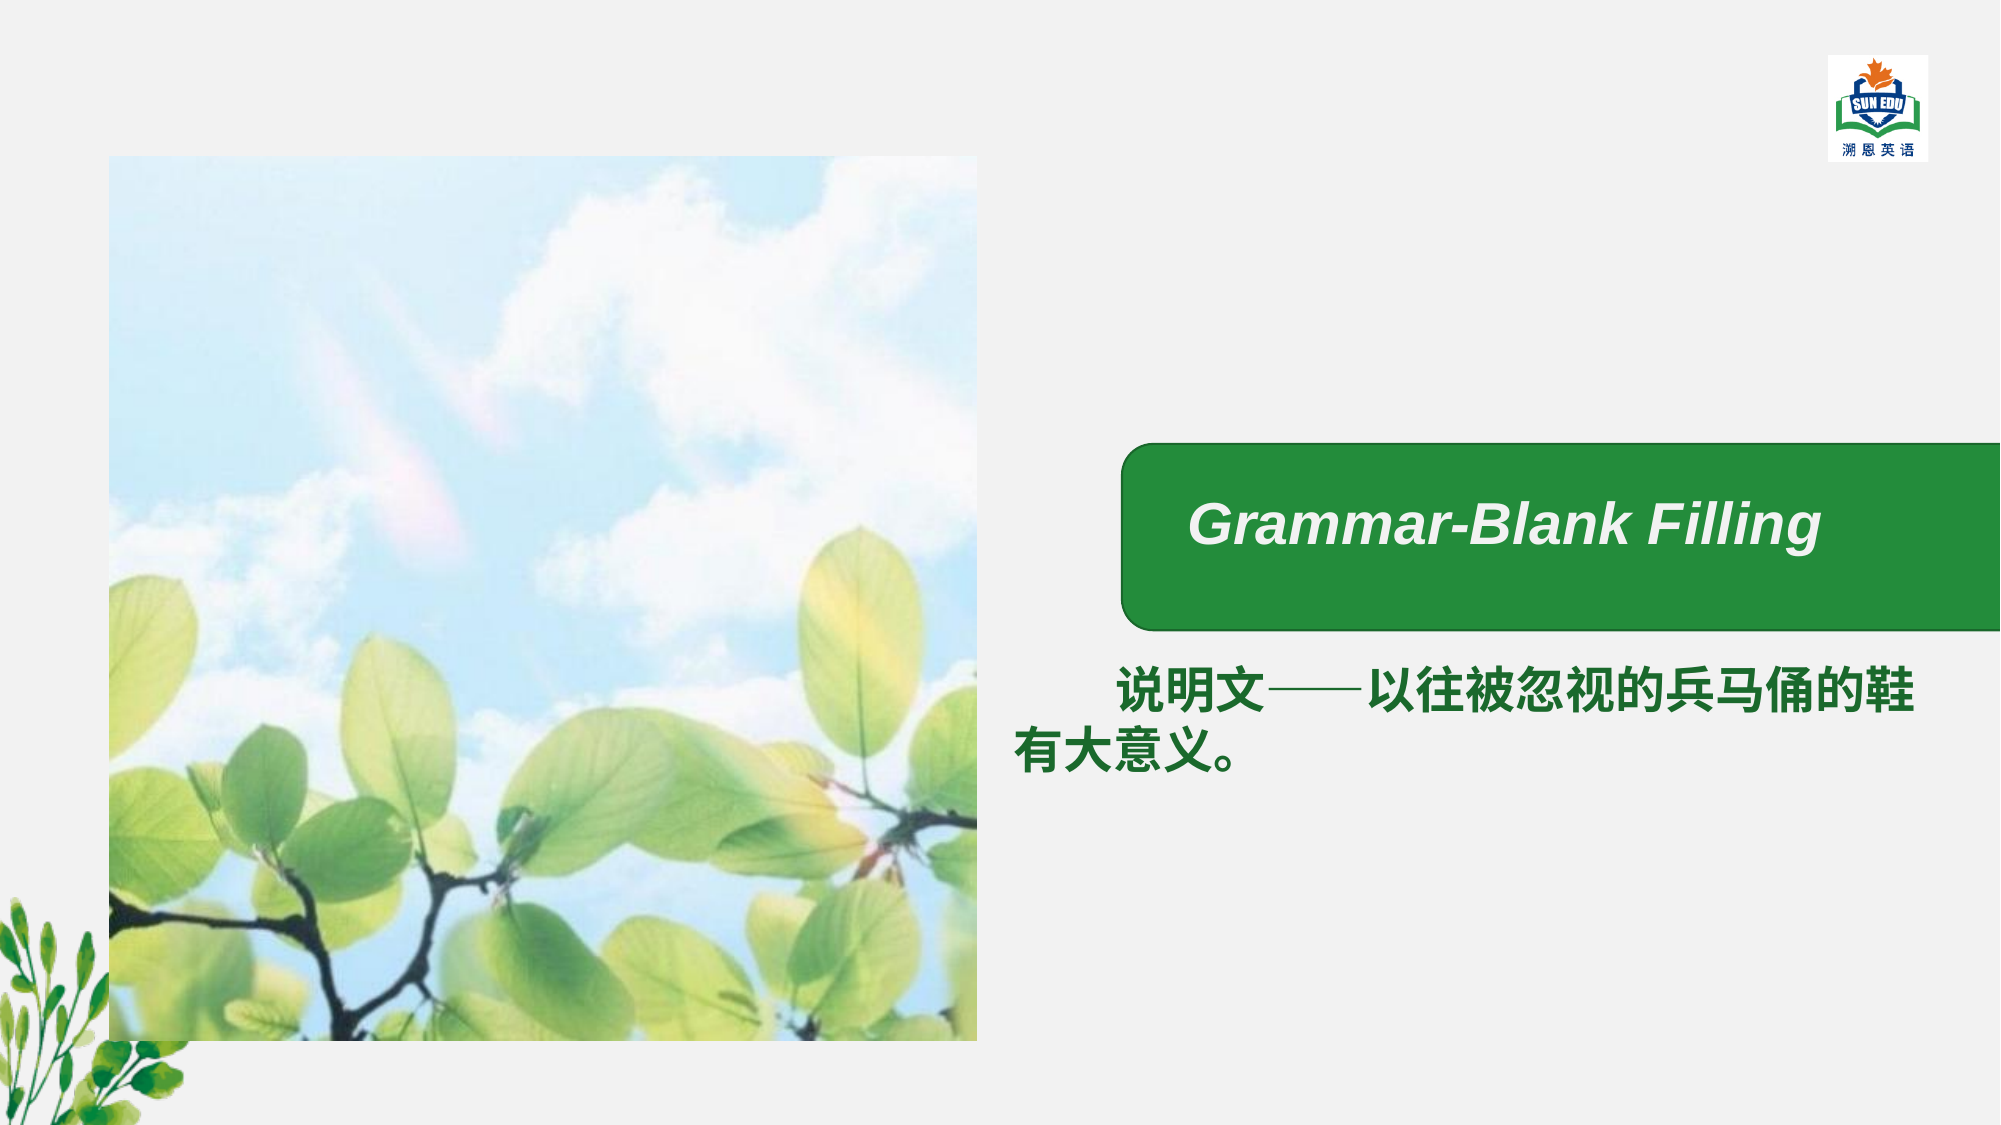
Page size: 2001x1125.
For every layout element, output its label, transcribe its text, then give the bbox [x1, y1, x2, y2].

picture [1828, 55, 1929, 162]
text_box [1120, 442, 2000, 632]
list Grammar-Blank Filling [1170, 463, 2000, 613]
picture [0, 156, 977, 1125]
text_box 说明文——以往被忽视的兵马俑的鞋有大意义。 [998, 651, 1977, 787]
